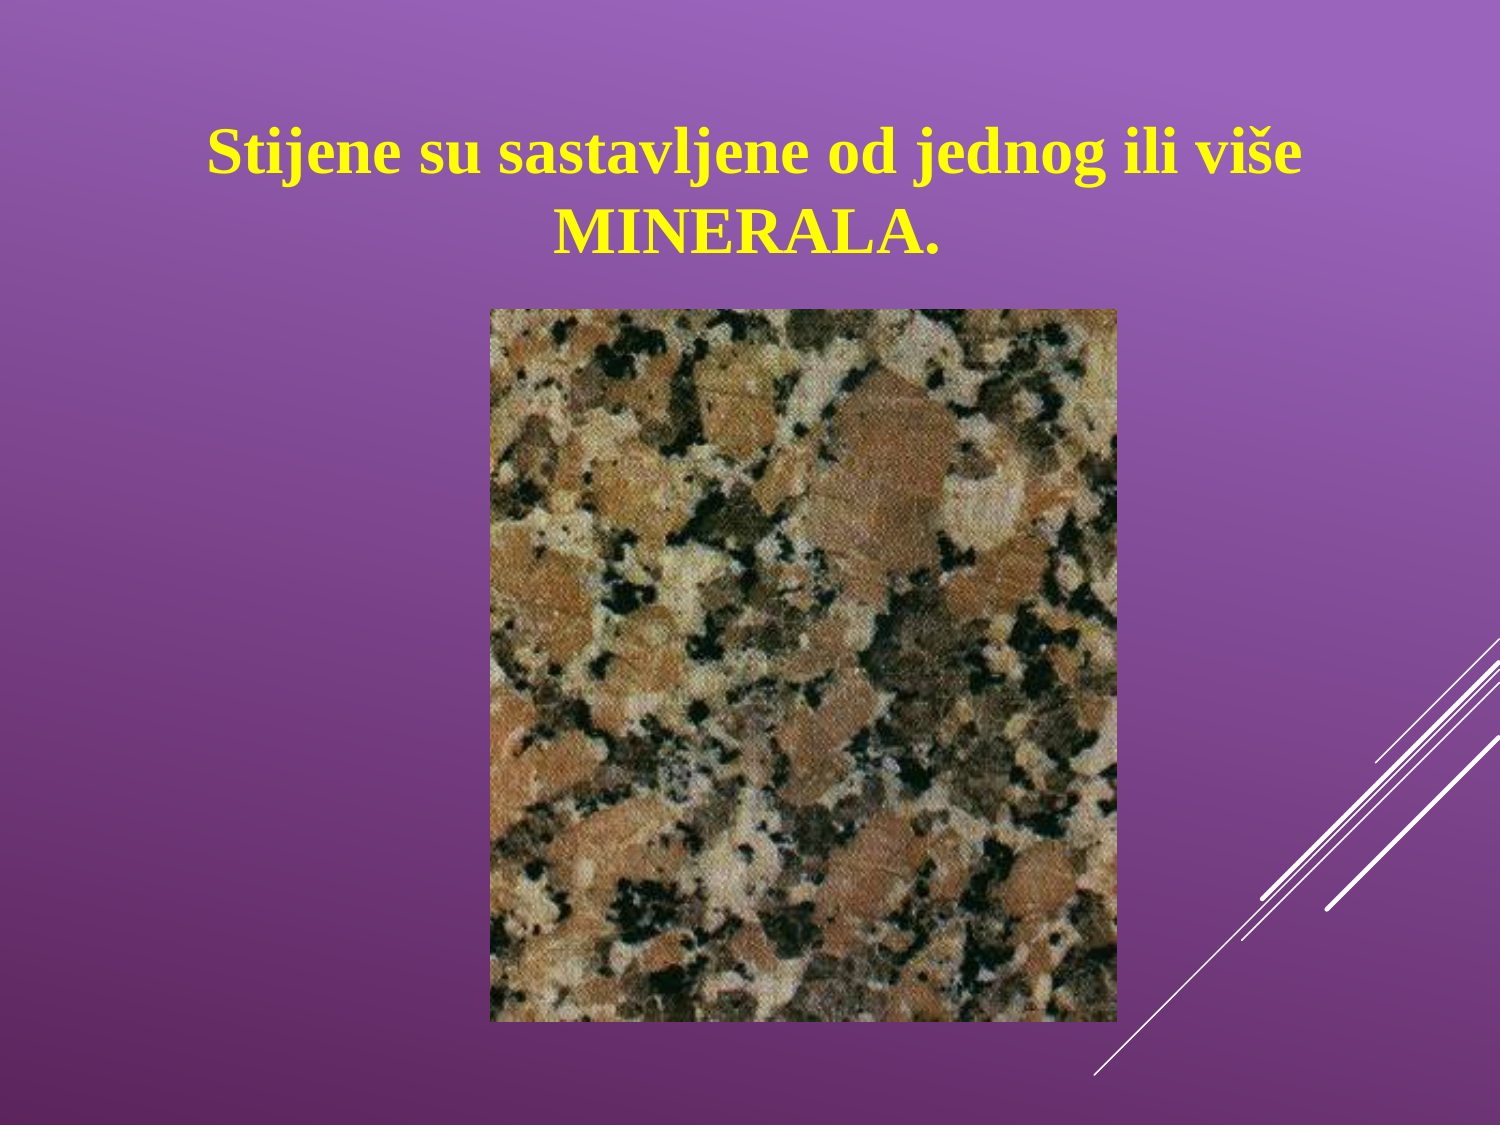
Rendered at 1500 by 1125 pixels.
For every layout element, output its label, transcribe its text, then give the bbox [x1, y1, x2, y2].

picture [489, 309, 1117, 1023]
text_box Stijene su sastavljene od jednog ili više MINERALA. [112, 99, 1400, 275]
